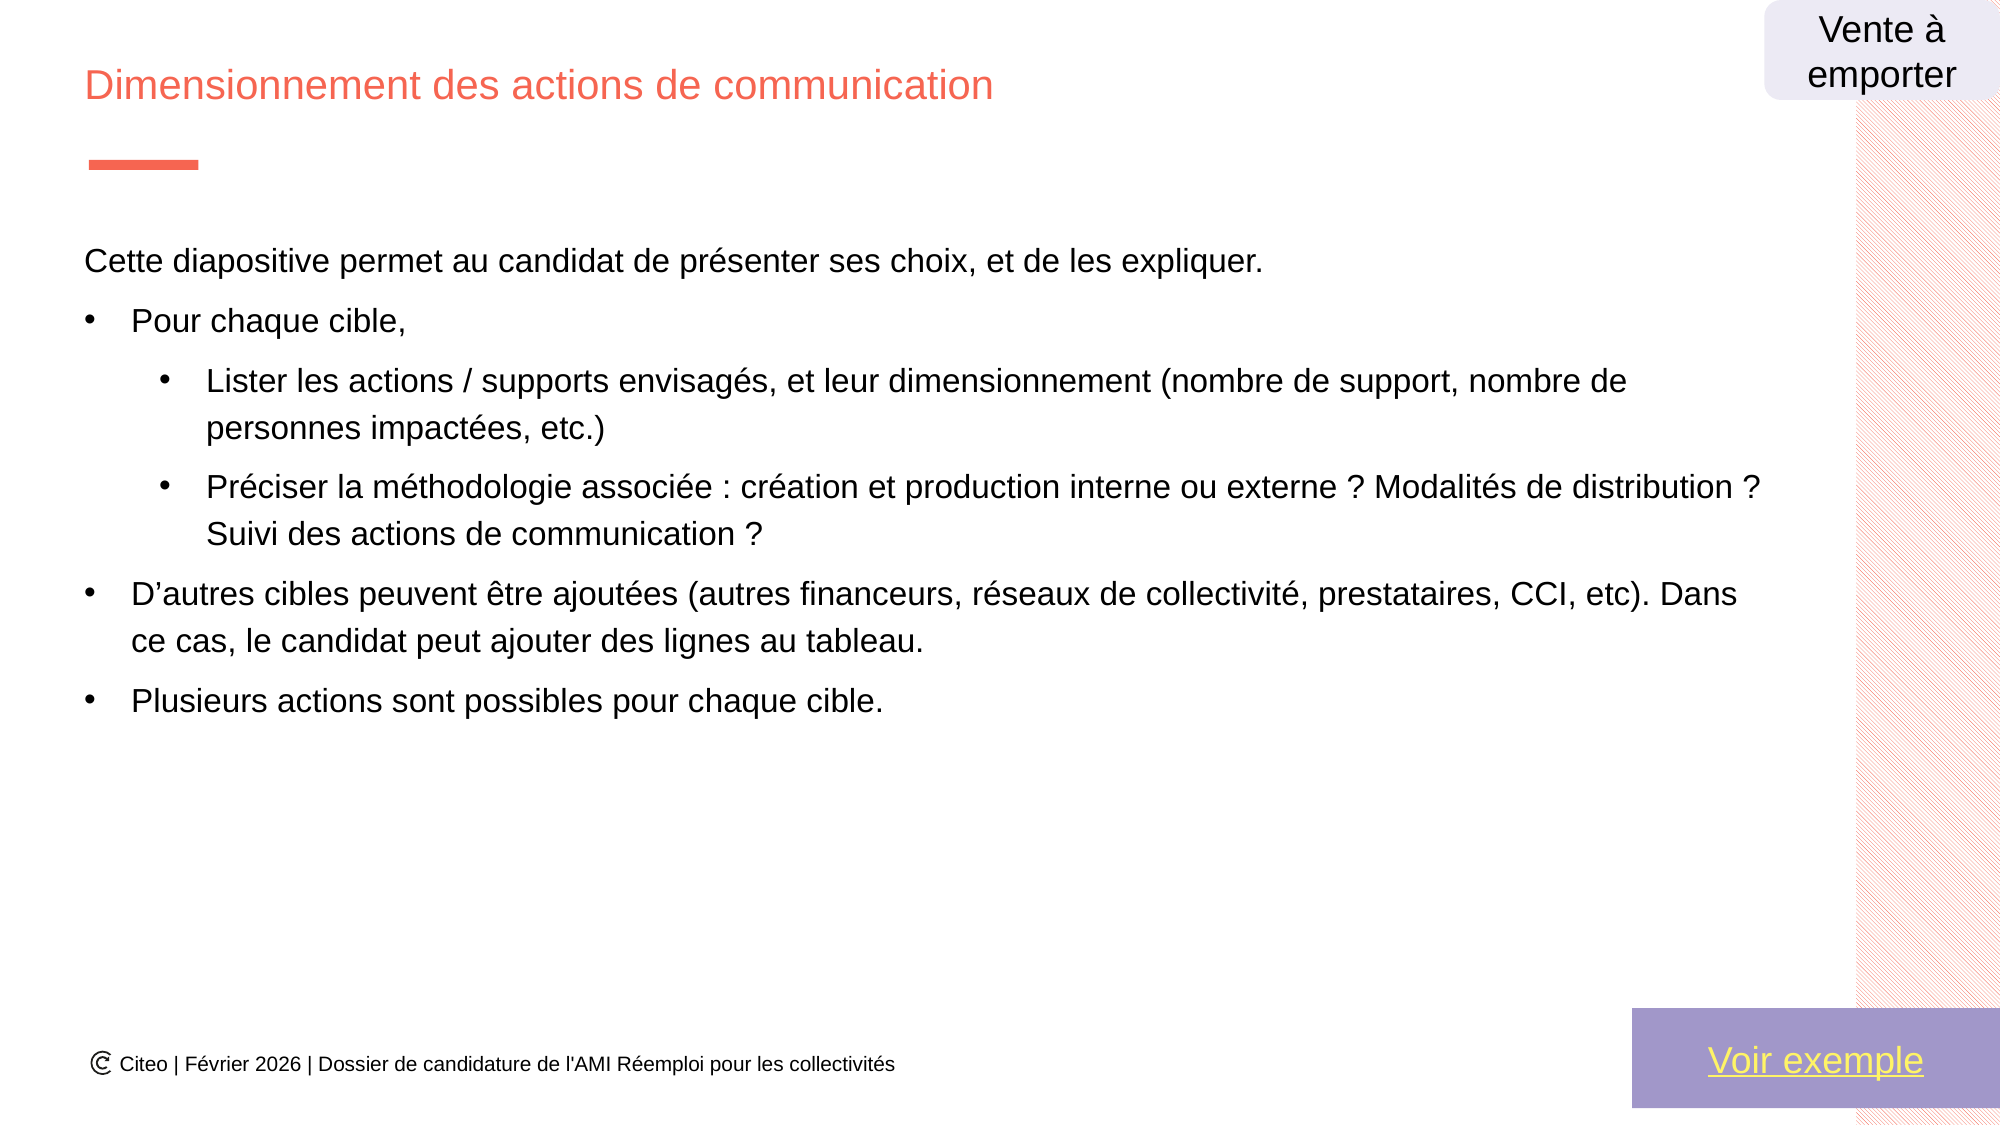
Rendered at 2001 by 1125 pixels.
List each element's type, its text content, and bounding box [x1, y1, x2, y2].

footer Citeo | Février 2026 | Dossier de candidature de l'AMI Réemploi pour les collectivités [119, 1032, 1631, 1093]
text_box Voir exemple [1631, 1007, 2000, 1109]
text_box [1855, 92, 2000, 1007]
text_box [1992, 0, 2000, 8]
text_box Vente à emporter [1763, 0, 2000, 102]
title Dimensionnement des actions de communication [69, 16, 1654, 149]
text_box Cette diapositive permet au candidat de présenter ses choix, et de les expliquer. Pour chaque cible, Lister les actions / supports envisagés, et leur dimensionnement (nombre de support, nombre de personnes impactées, etc.) Préciser la méthodologie associée : création et production interne ou externe ? Modalités de distribution ? Suivi des actions de communication ? D’autres cibles peuvent être ajoutées (autres financeurs, réseaux de collectivité, prestataires, CCI, etc). Dans ce cas, le candidat peut ajouter des lignes au tableau. Plusieurs actions sont possibles pour chaque cible. [69, 225, 1799, 727]
text_box [1855, 1109, 2000, 1125]
